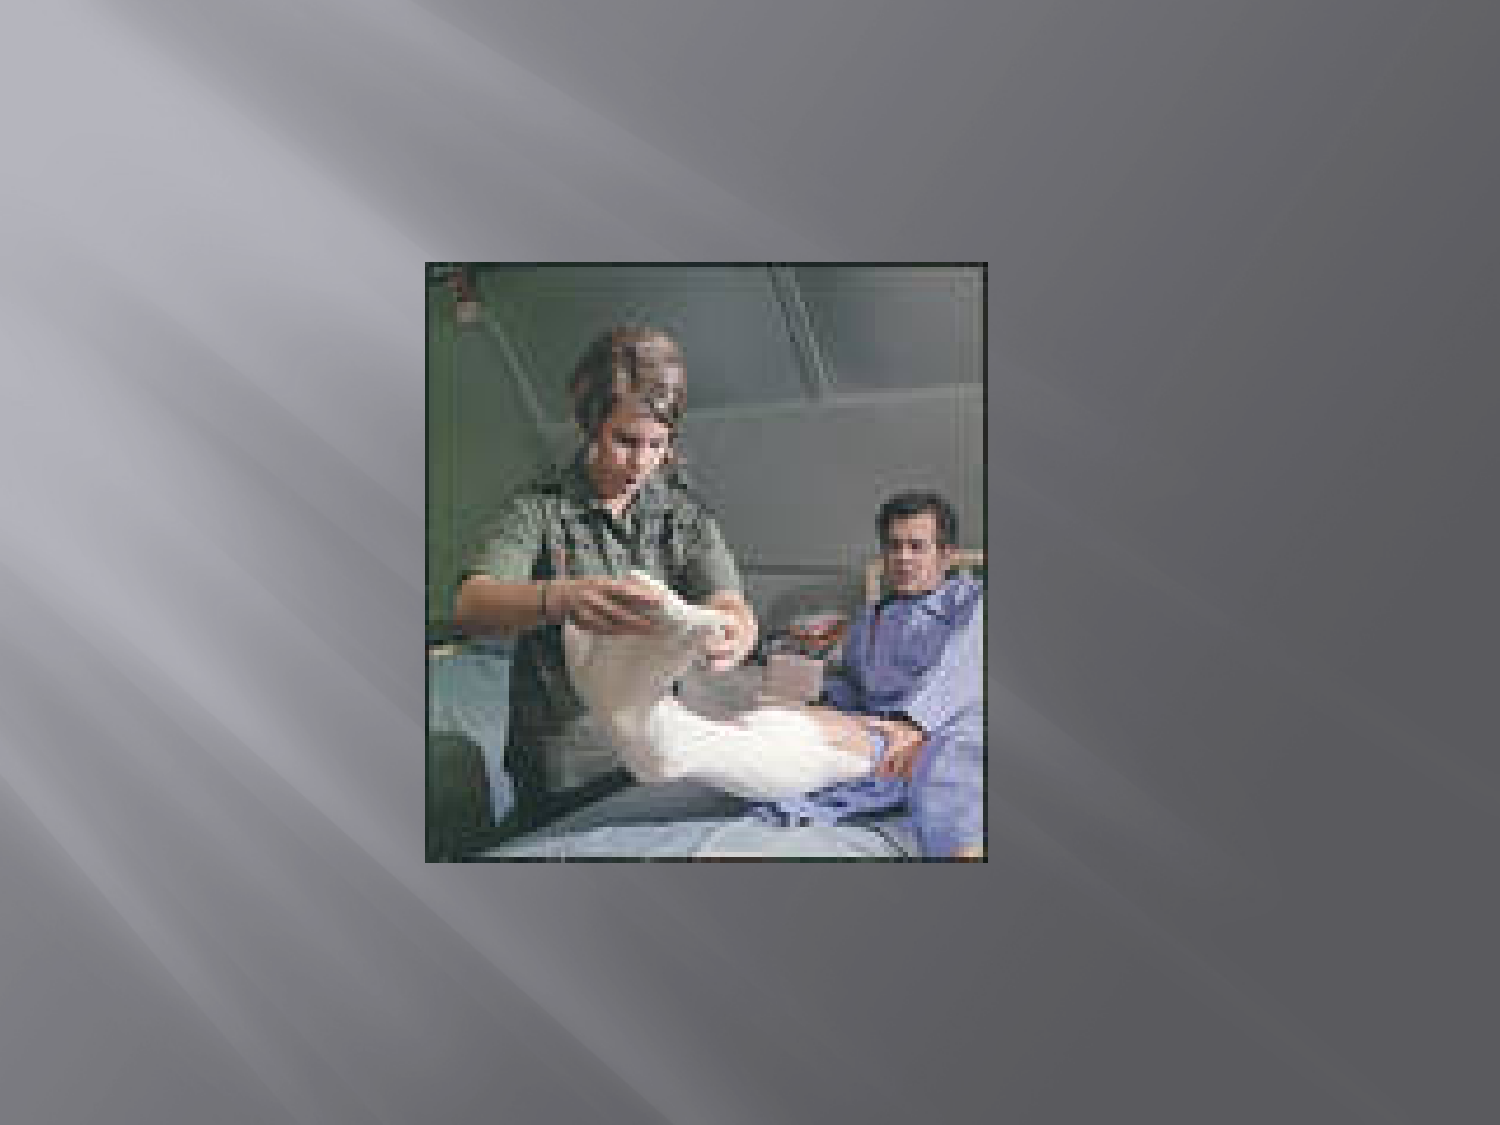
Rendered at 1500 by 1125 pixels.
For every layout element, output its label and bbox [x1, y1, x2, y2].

picture [424, 262, 988, 863]
